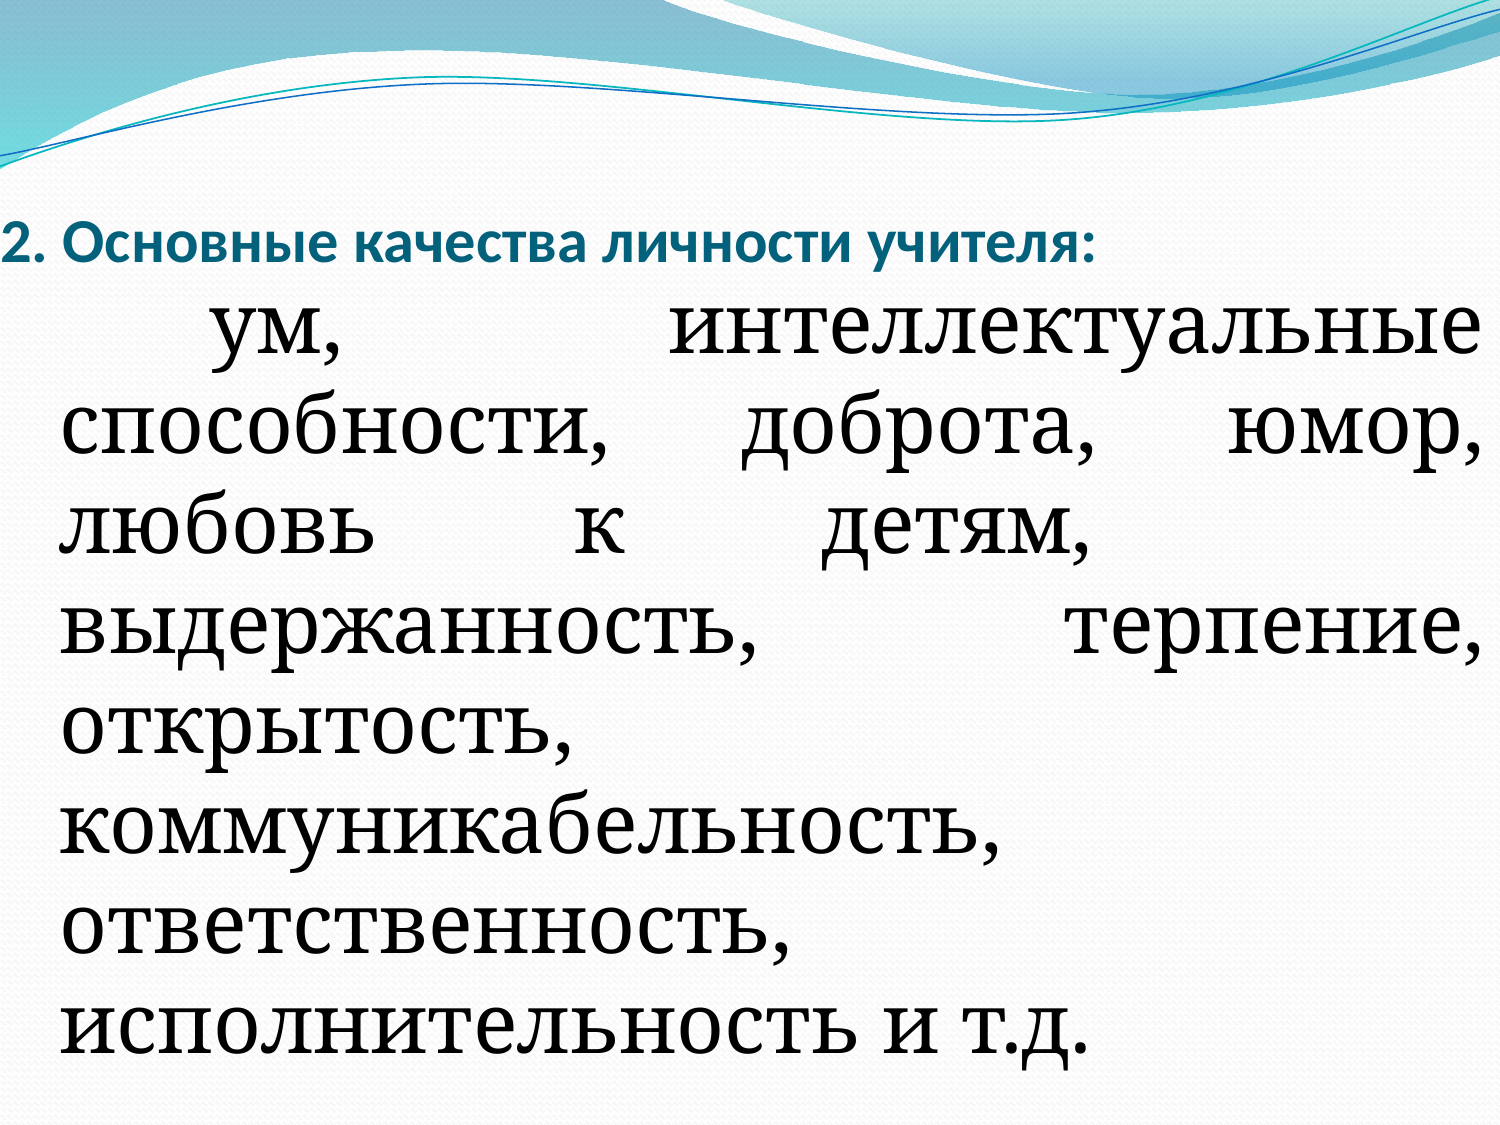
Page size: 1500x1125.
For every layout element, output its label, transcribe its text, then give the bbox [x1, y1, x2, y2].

title 2. Основные качества личности учителя: [0, 117, 1500, 262]
list ум, интеллектуальные способности, доброта, юмор, любовь к детям, выдержанность, терпение, открытость, коммуникабельность, ответственность, исполнительность и т.д. [0, 262, 1500, 1005]
